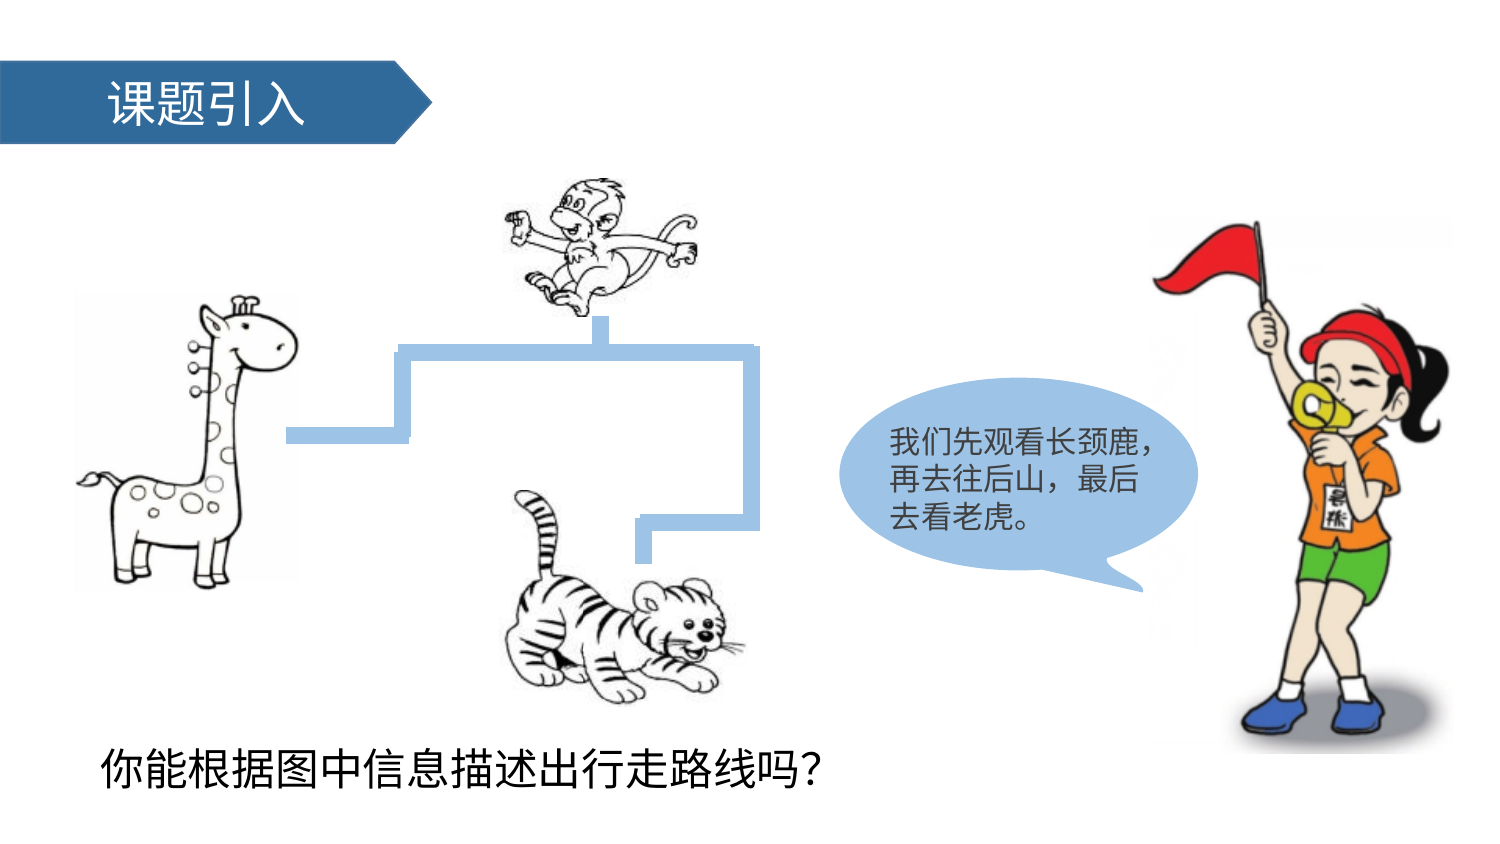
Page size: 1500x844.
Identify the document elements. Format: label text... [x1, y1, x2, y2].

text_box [839, 216, 1454, 754]
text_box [75, 178, 761, 707]
text_box 课题引入 [0, 61, 432, 144]
text_box 你能根据图中信息描述出行走路线吗？ [89, 735, 945, 800]
